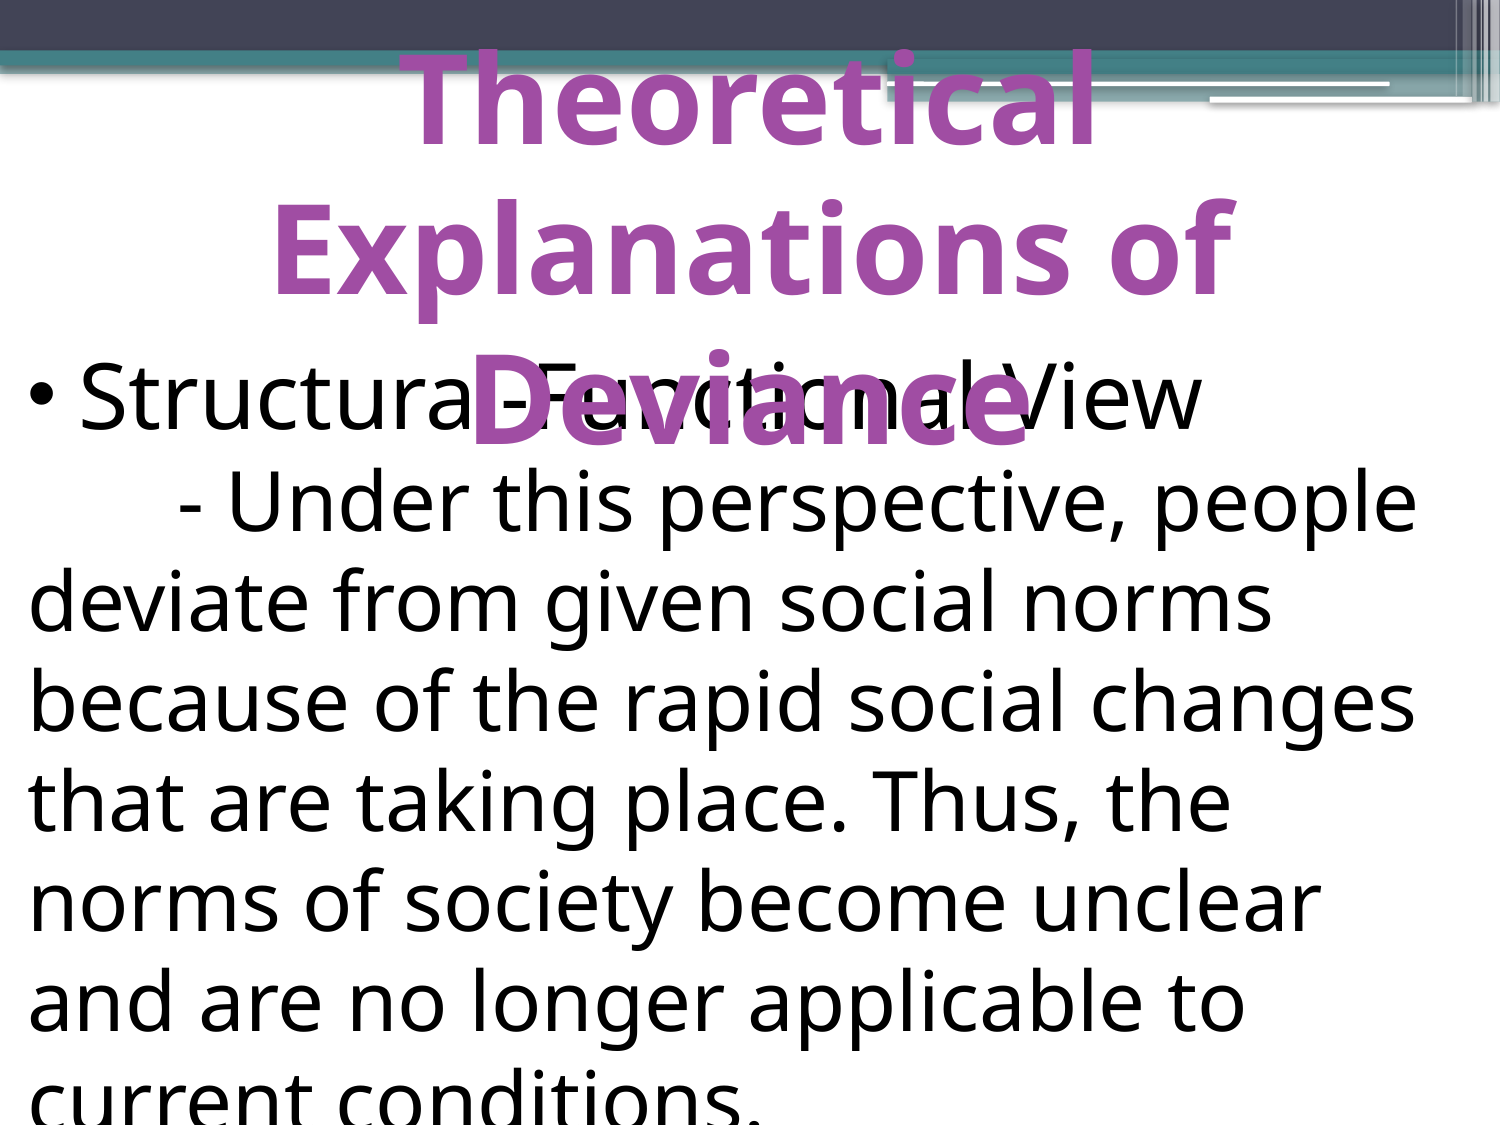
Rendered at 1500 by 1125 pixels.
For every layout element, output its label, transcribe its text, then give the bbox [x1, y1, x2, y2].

text_box Structural-Functional View - Under this perspective, people deviate from given social norms because of the rapid social changes that are taking place. Thus, the norms of society become unclear and are no longer applicable to current conditions. [12, 330, 1475, 1125]
text_box Theoretical Explanations of Deviance [50, 12, 1450, 478]
